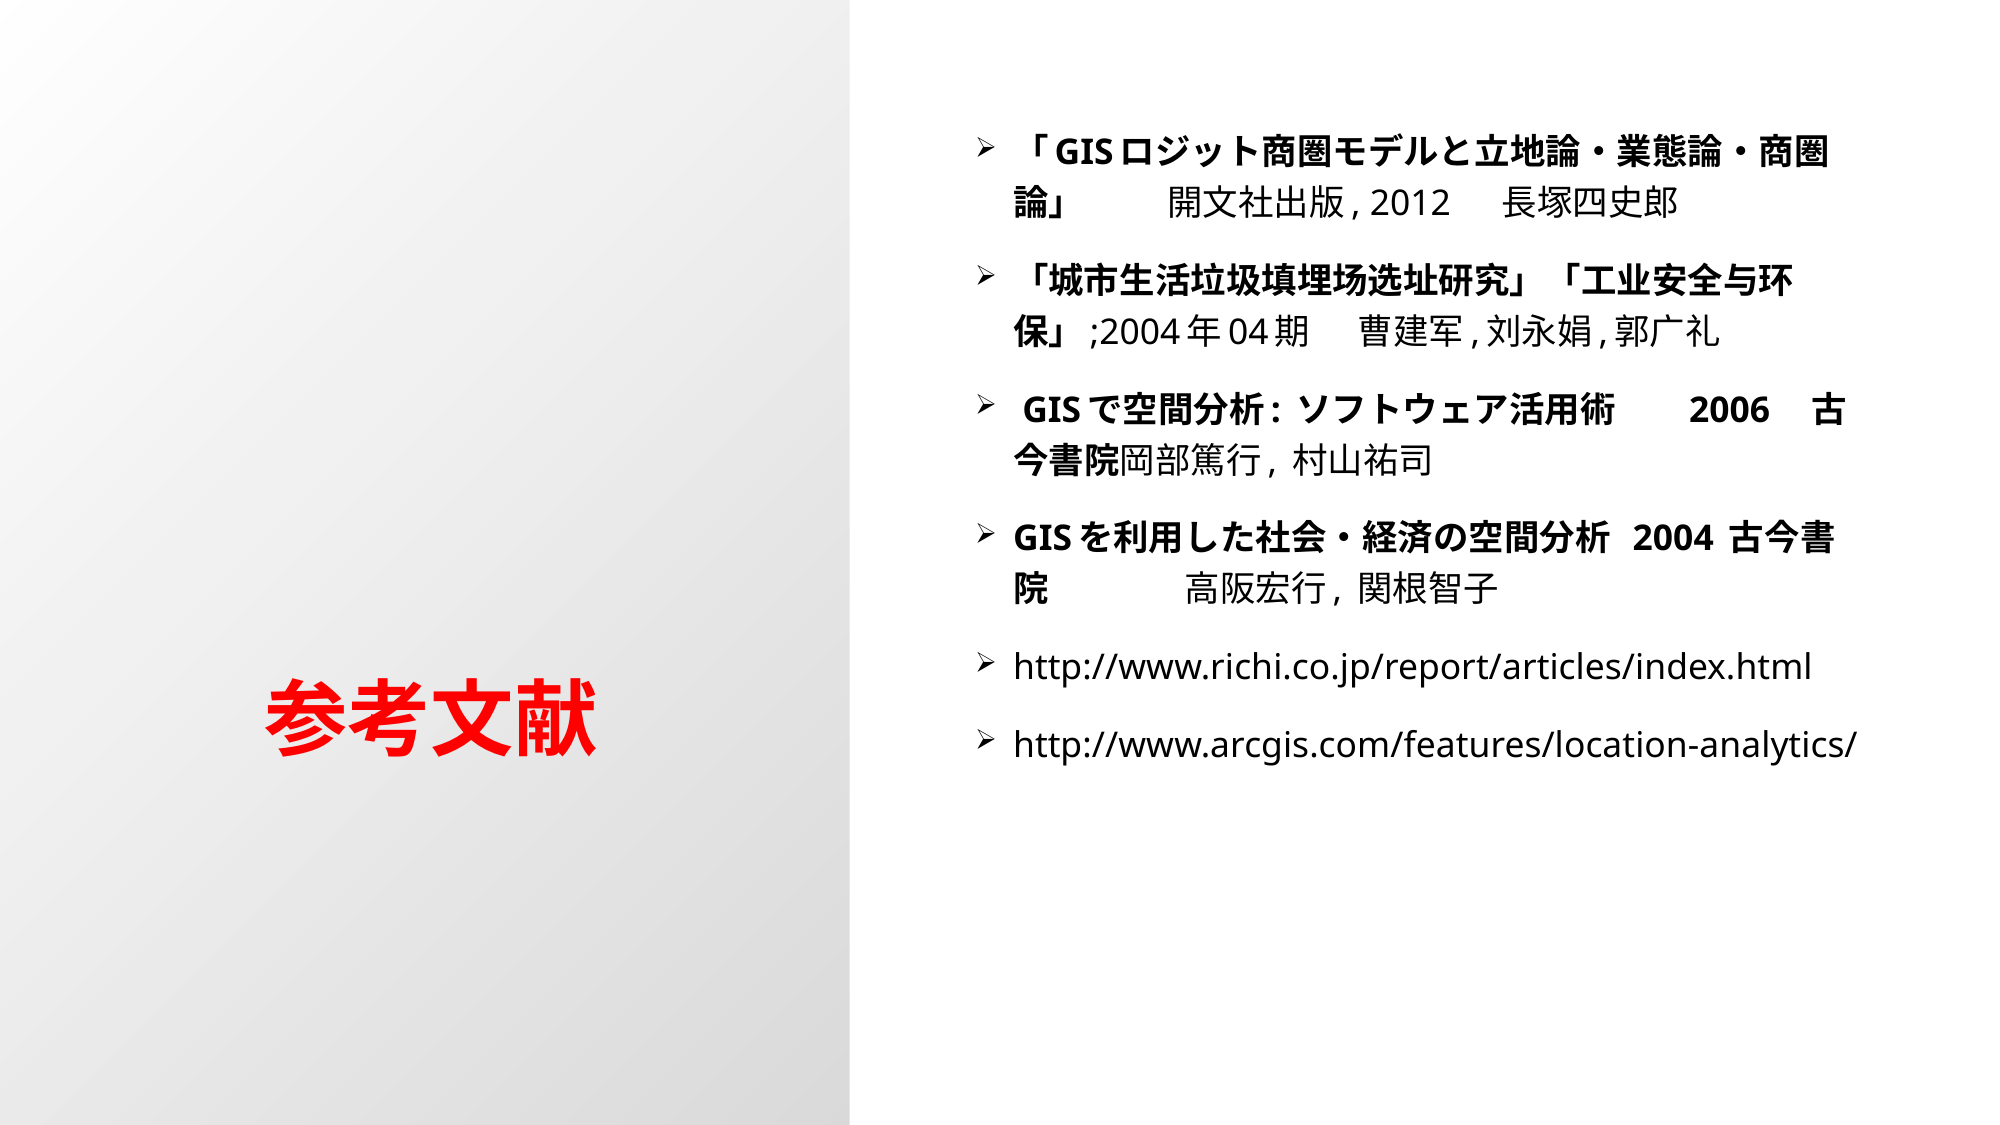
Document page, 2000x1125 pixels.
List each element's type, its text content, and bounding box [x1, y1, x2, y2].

list 「GISロジット商圏モデルと立地論・業態論・商圏論」 開文社出版, 2012 長塚四史郎 「城市生活垃圾填埋场选址研究」「工业安全与环保」;2004年04期 曹建军,刘永娟,郭广礼 GISで空間分析: ソフトウェア活用術 2006 古今書院岡部篤行, 村山祐司 GISを利用した社会・経済の空間分析 2004 古今書院 高阪宏行, 関根智子 http://www.richi.co.jp/report/articles/index.html http://www.arcgis.com/features/location-analytics/ [952, 113, 1878, 1014]
title 参考文献 [112, 112, 750, 775]
